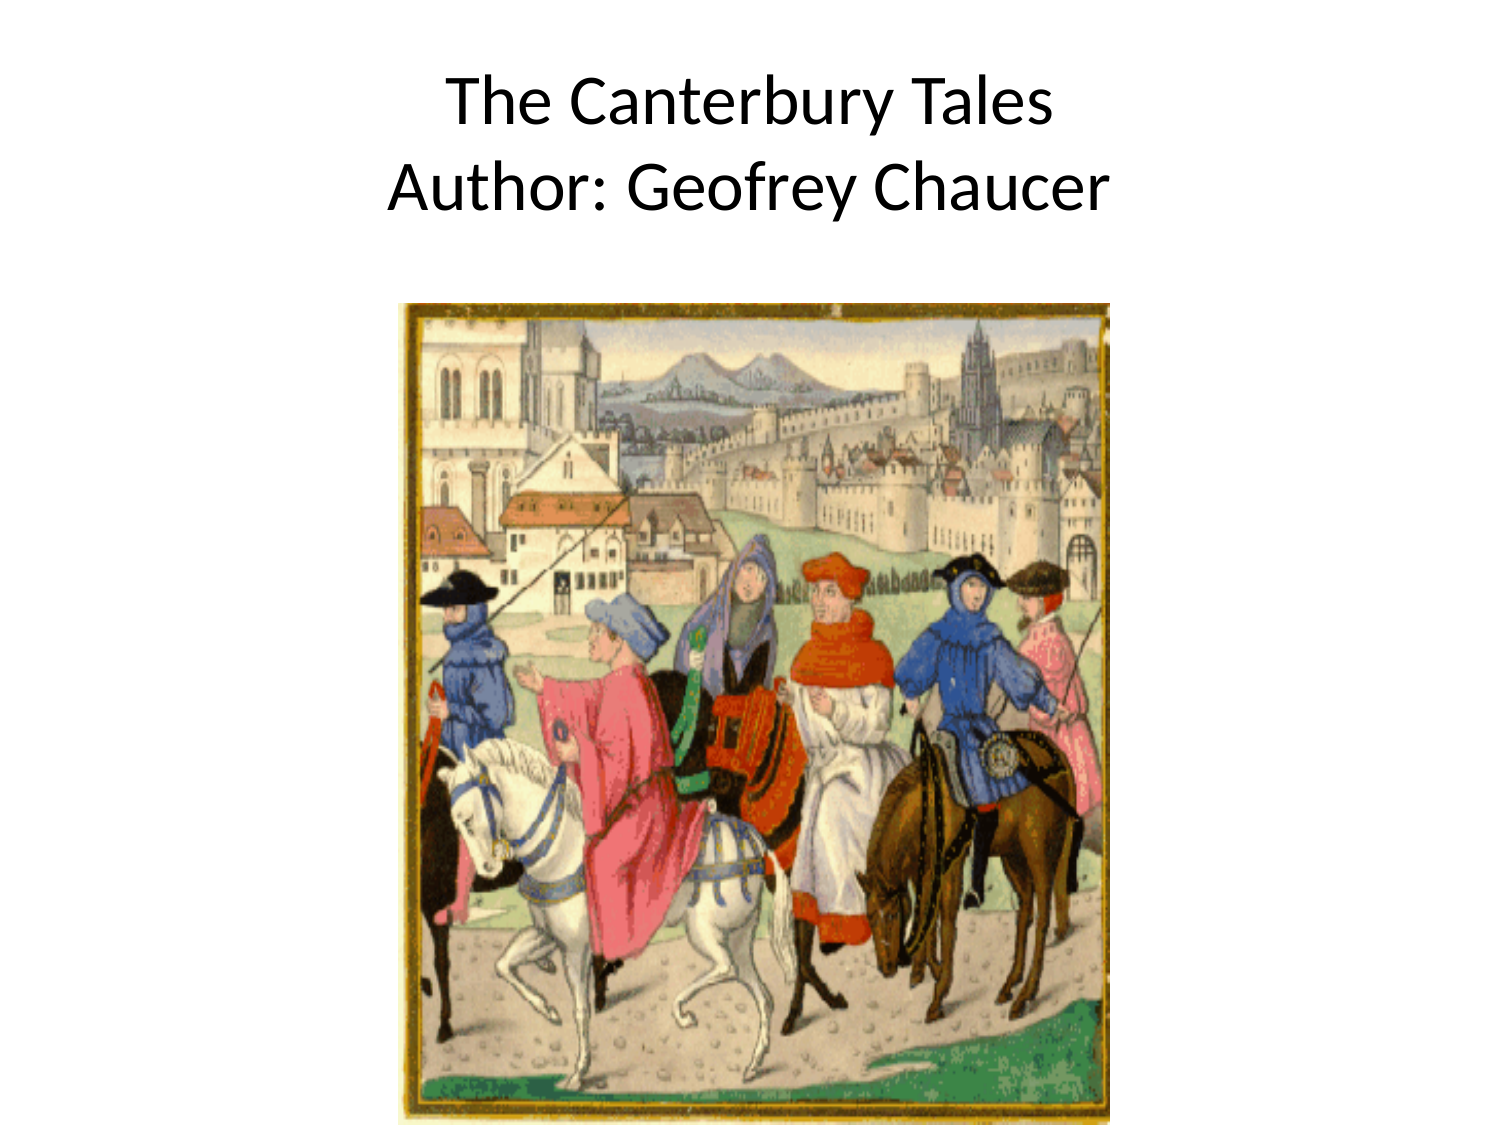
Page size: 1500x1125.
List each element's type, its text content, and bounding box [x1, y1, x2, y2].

picture [398, 303, 1110, 1125]
title The Canterbury Tales Author: Geofrey Chaucer [75, 45, 1425, 233]
